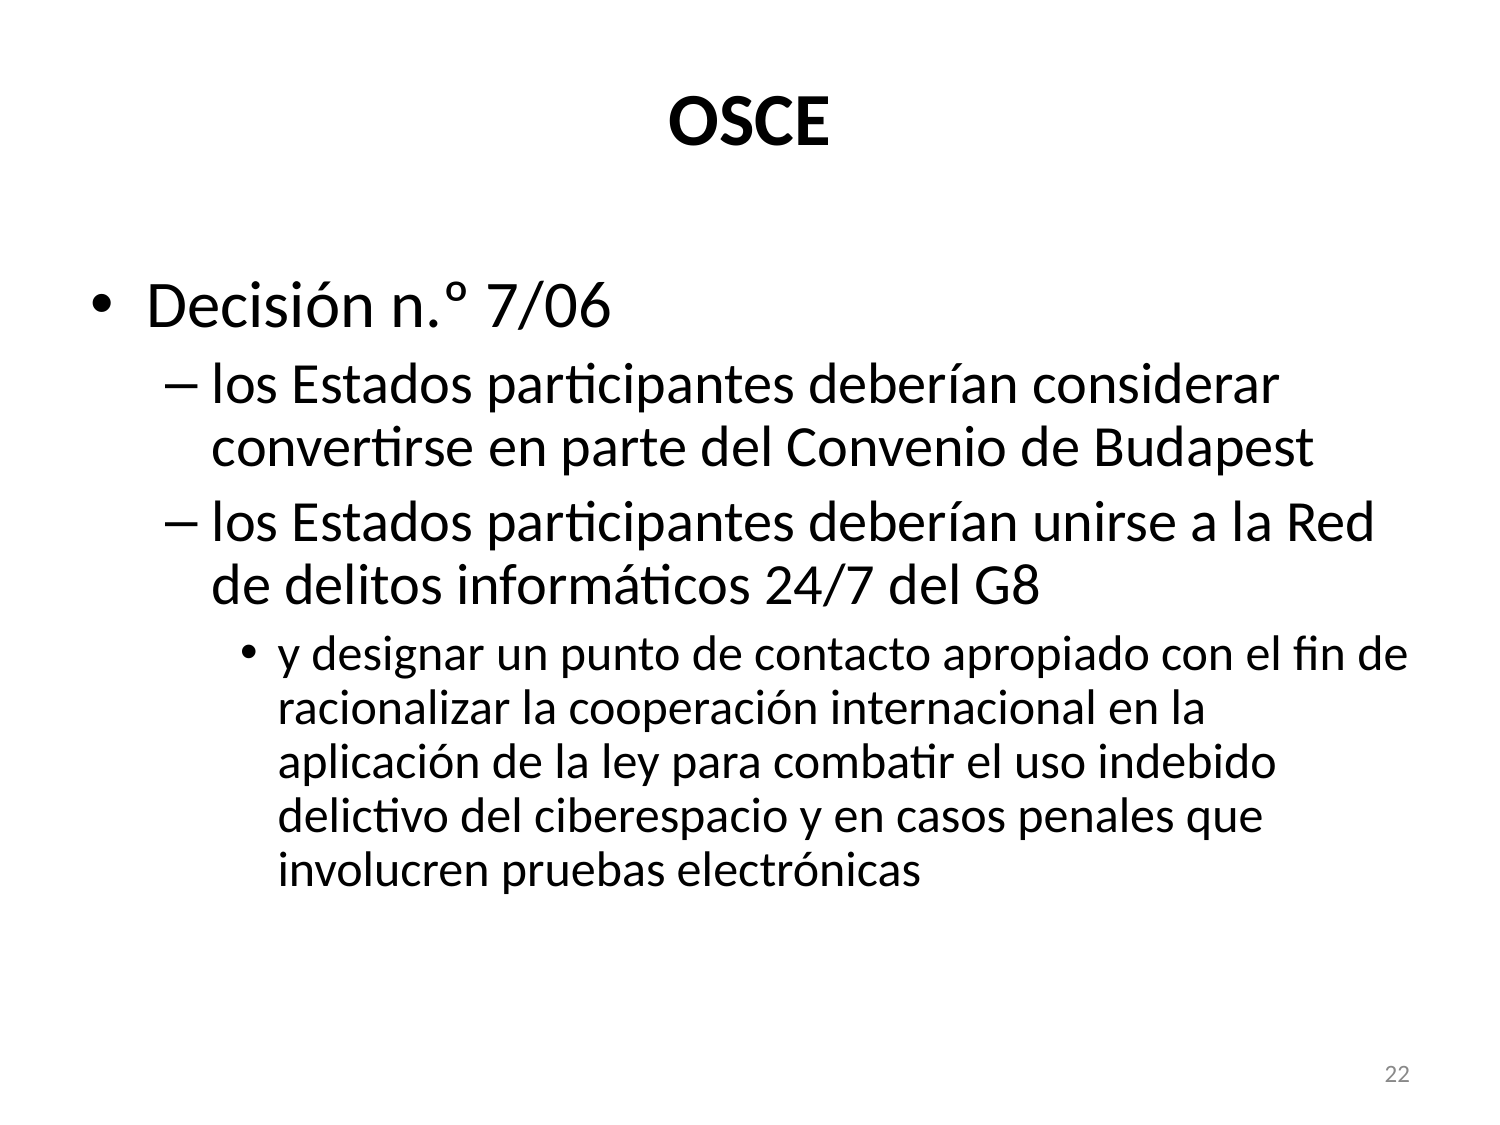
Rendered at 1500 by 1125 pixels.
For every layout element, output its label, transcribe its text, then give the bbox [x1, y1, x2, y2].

slide_number 22 [1074, 1042, 1425, 1103]
title OSCE [75, 33, 1425, 199]
list Decisión n.º 7/06 los Estados participantes deberían considerar convertirse en parte del Convenio de Budapest los Estados participantes deberían unirse a la Red de delitos informáticos 24/7 del G8 y designar un punto de contacto apropiado con el fin de racionalizar la cooperación internacional en la aplicación de la ley para combatir el uso indebido delictivo del ciberespacio y en casos penales que involucren pruebas electrónicas [75, 262, 1425, 1005]
